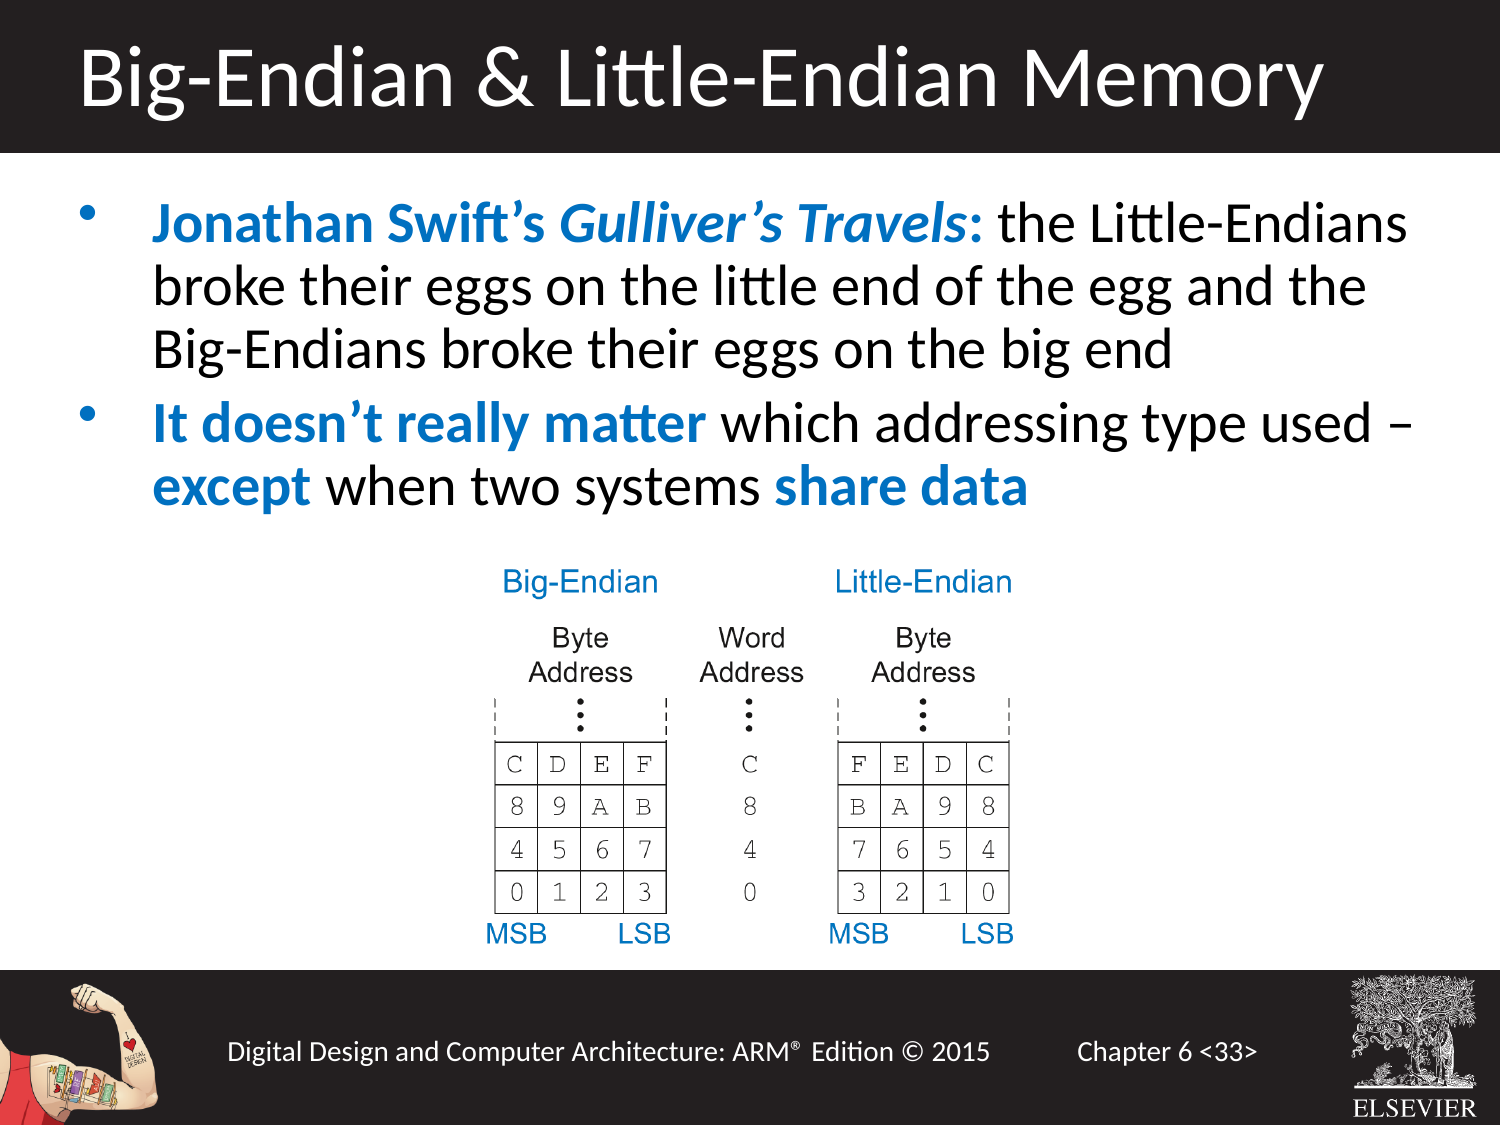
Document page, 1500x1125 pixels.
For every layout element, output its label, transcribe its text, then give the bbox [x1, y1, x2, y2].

picture [1350, 974, 1477, 1117]
text_box Big-Endian & Little-Endian Memory [63, 11, 1364, 131]
picture [472, 550, 1028, 960]
text_box Jonathan Swift’s Gulliver’s Travels: the Little-Endians broke their eggs on the little end of the egg and the Big-Endians broke their eggs on the big end It doesn’t really matter which addressing type used – except when two systems share data [63, 184, 1431, 998]
picture [0, 979, 163, 1125]
